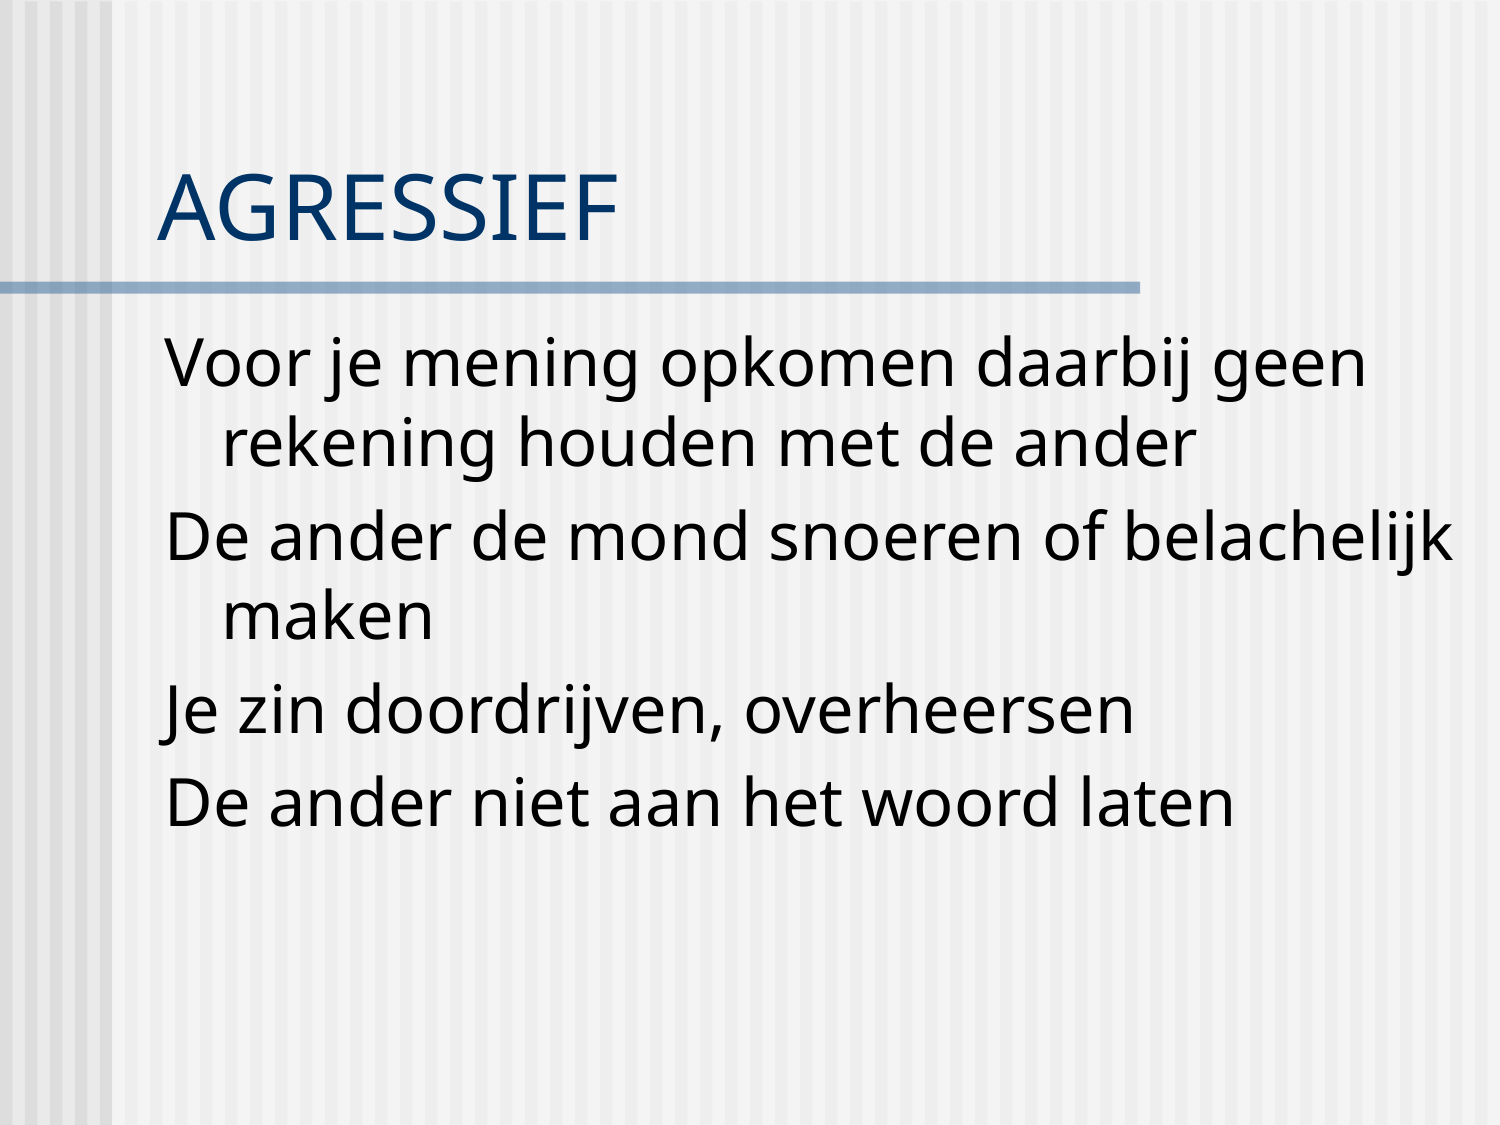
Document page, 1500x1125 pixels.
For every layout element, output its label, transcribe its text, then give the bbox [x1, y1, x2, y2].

list Voor je mening opkomen daarbij geen rekening houden met de ander De ander de mond snoeren of belachelijk maken Je zin doordrijven, overheersen De ander niet aan het woord laten [149, 312, 1481, 1000]
title AGRESSIEF [142, 141, 1482, 267]
